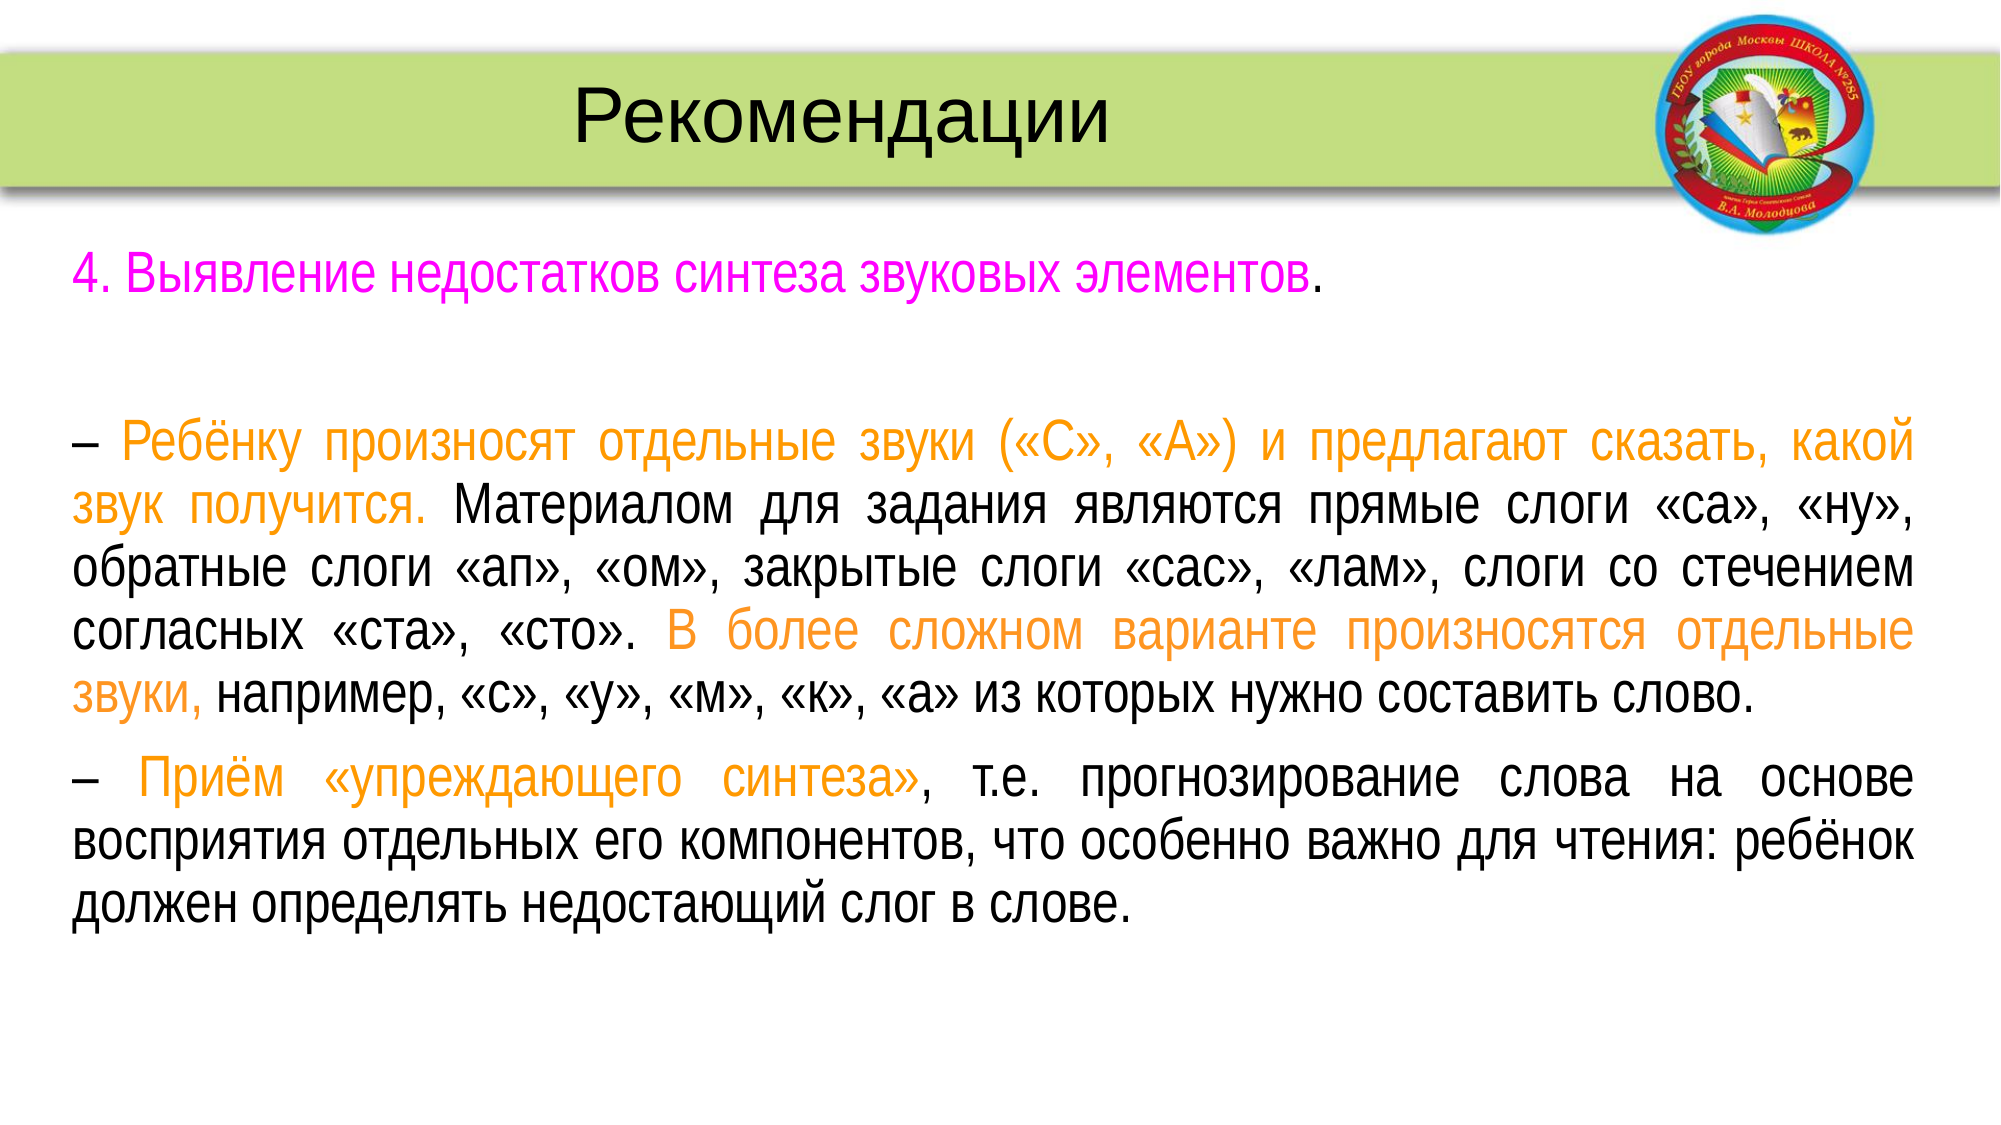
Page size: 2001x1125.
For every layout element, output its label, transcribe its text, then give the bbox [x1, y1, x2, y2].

title Рекомендации [53, 52, 1632, 182]
list 4. Выявление недостатков синтеза звуковых элементов. – Ребёнку произносят отдельные звуки («С», «А») и предлагают сказать, какой звук получится. Материалом для задания являются прямые слоги «са», «ну», обратные слоги «ап», «ом», закрытые слоги «сас», «лам», слоги со стечением согласных «ста», «сто». В более сложном варианте произносятся отдельные звуки, например, «с», «у», «м», «к», «а» из которых нужно составить слово. – Приём «упреждающего синтеза», т.е. прогнозирование слова на основе восприятия отдельных его компонентов, что особенно важно для чтения: ребёнок должен определять недостающий слог в слове. [57, 235, 1931, 1078]
picture [0, 0, 2001, 1125]
